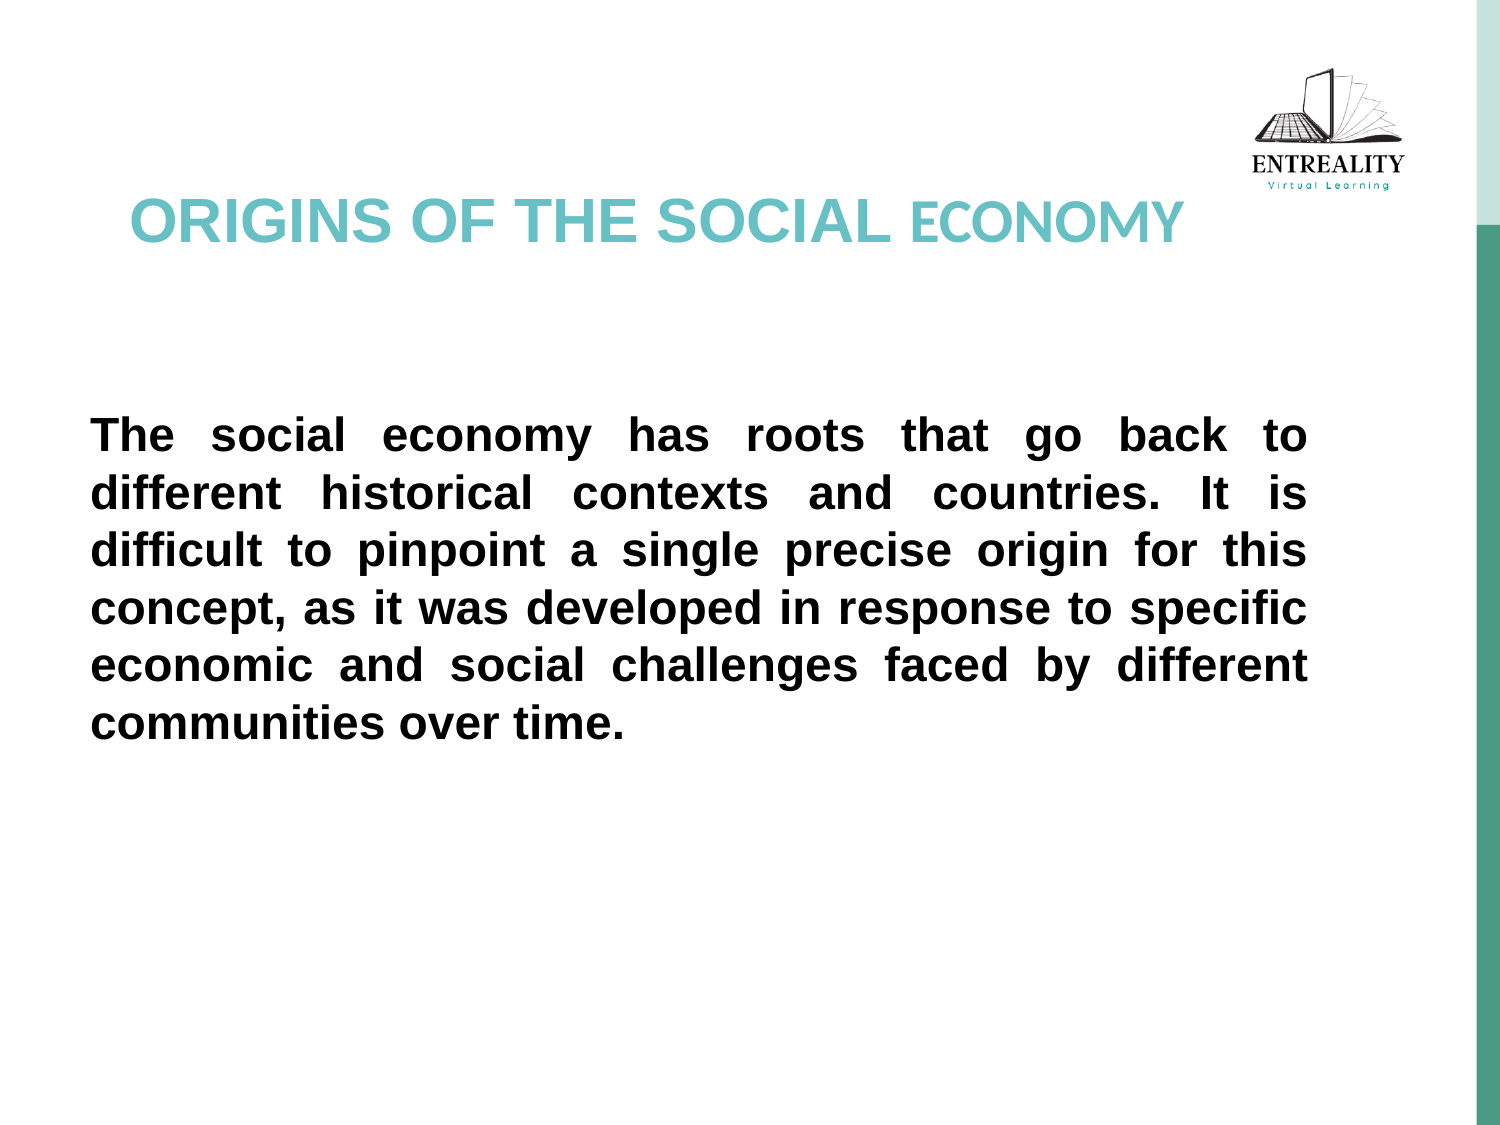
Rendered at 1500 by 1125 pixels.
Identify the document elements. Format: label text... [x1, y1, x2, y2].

list The social economy has roots that go back to different historical contexts and countries. It is difficult to pinpoint a single precise origin for this concept, as it was developed in response to specific economic and social challenges faced by different communities over time. [75, 291, 1325, 1009]
title ORIGINS OF THE SOCIAL ECONOMY [75, 115, 1200, 263]
picture [1198, 0, 1458, 259]
